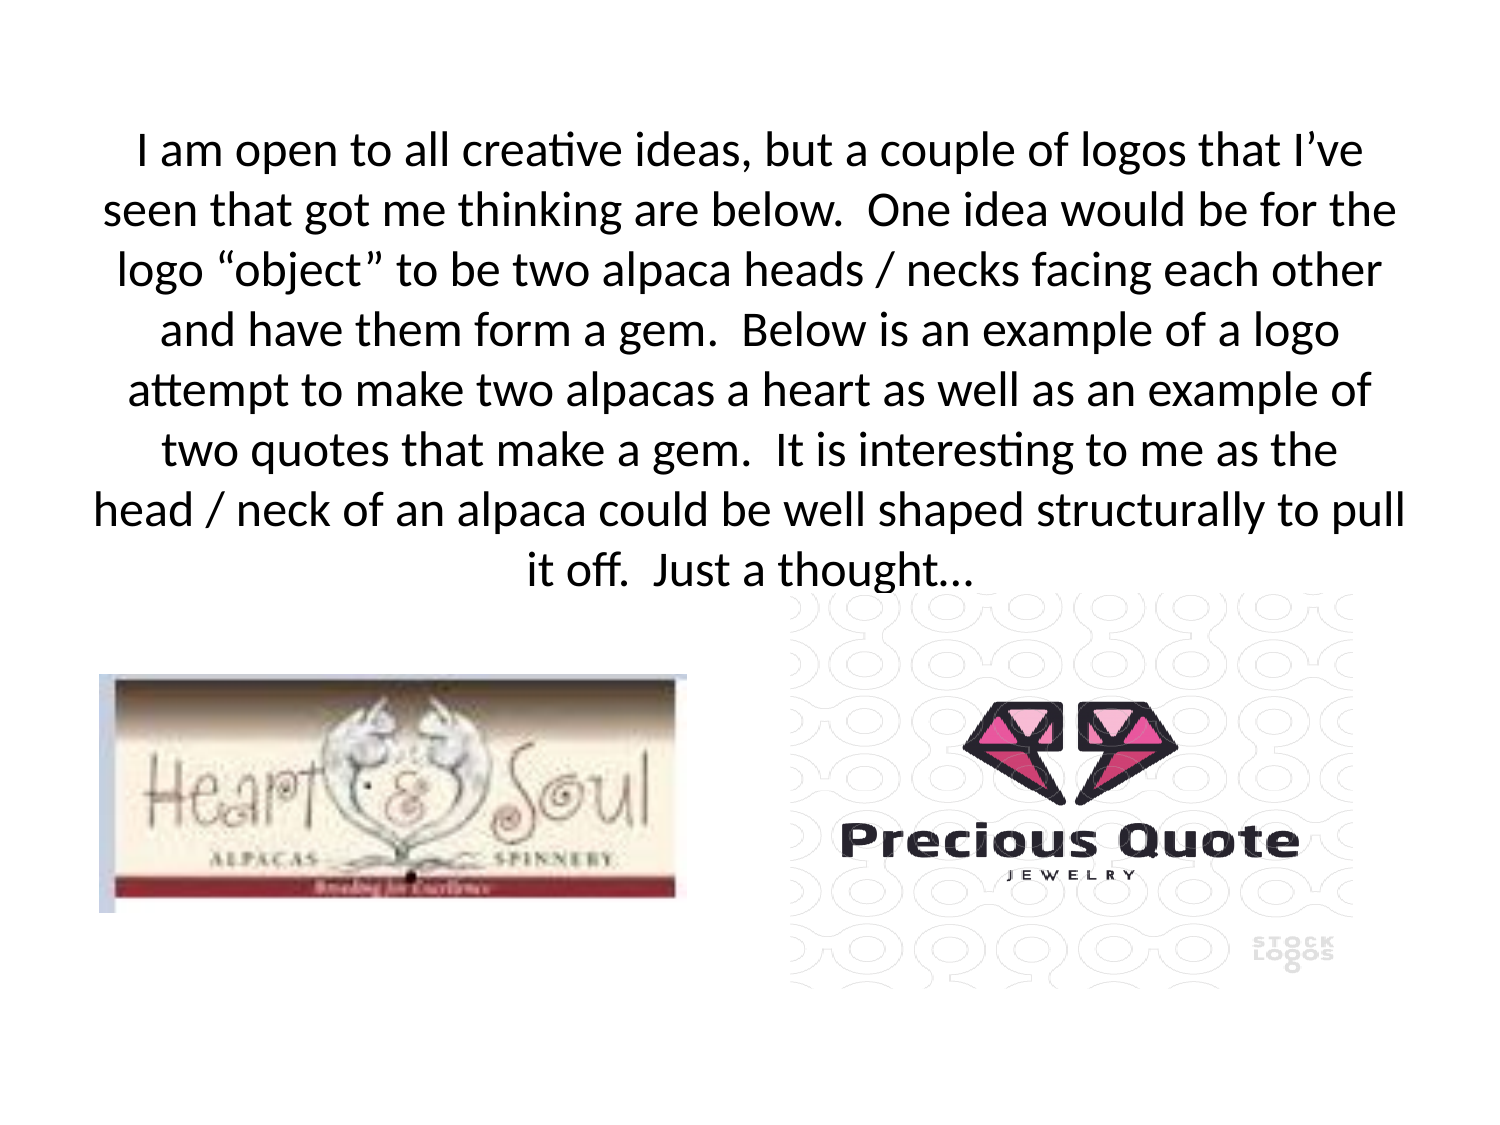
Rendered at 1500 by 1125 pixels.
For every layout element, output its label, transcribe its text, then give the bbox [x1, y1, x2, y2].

picture [99, 674, 687, 913]
title I am open to all creative ideas, but a couple of logos that I’ve seen that got me thinking are below. One idea would be for the logo “object” to be two alpaca heads / necks facing each other and have them form a gem. Below is an example of a logo attempt to make two alpacas a heart as well as an example of two quotes that make a gem. It is interesting to me as the head / neck of an alpaca could be well shaped structurally to pull it off. Just a thought… [75, 187, 1425, 525]
picture [789, 593, 1353, 990]
